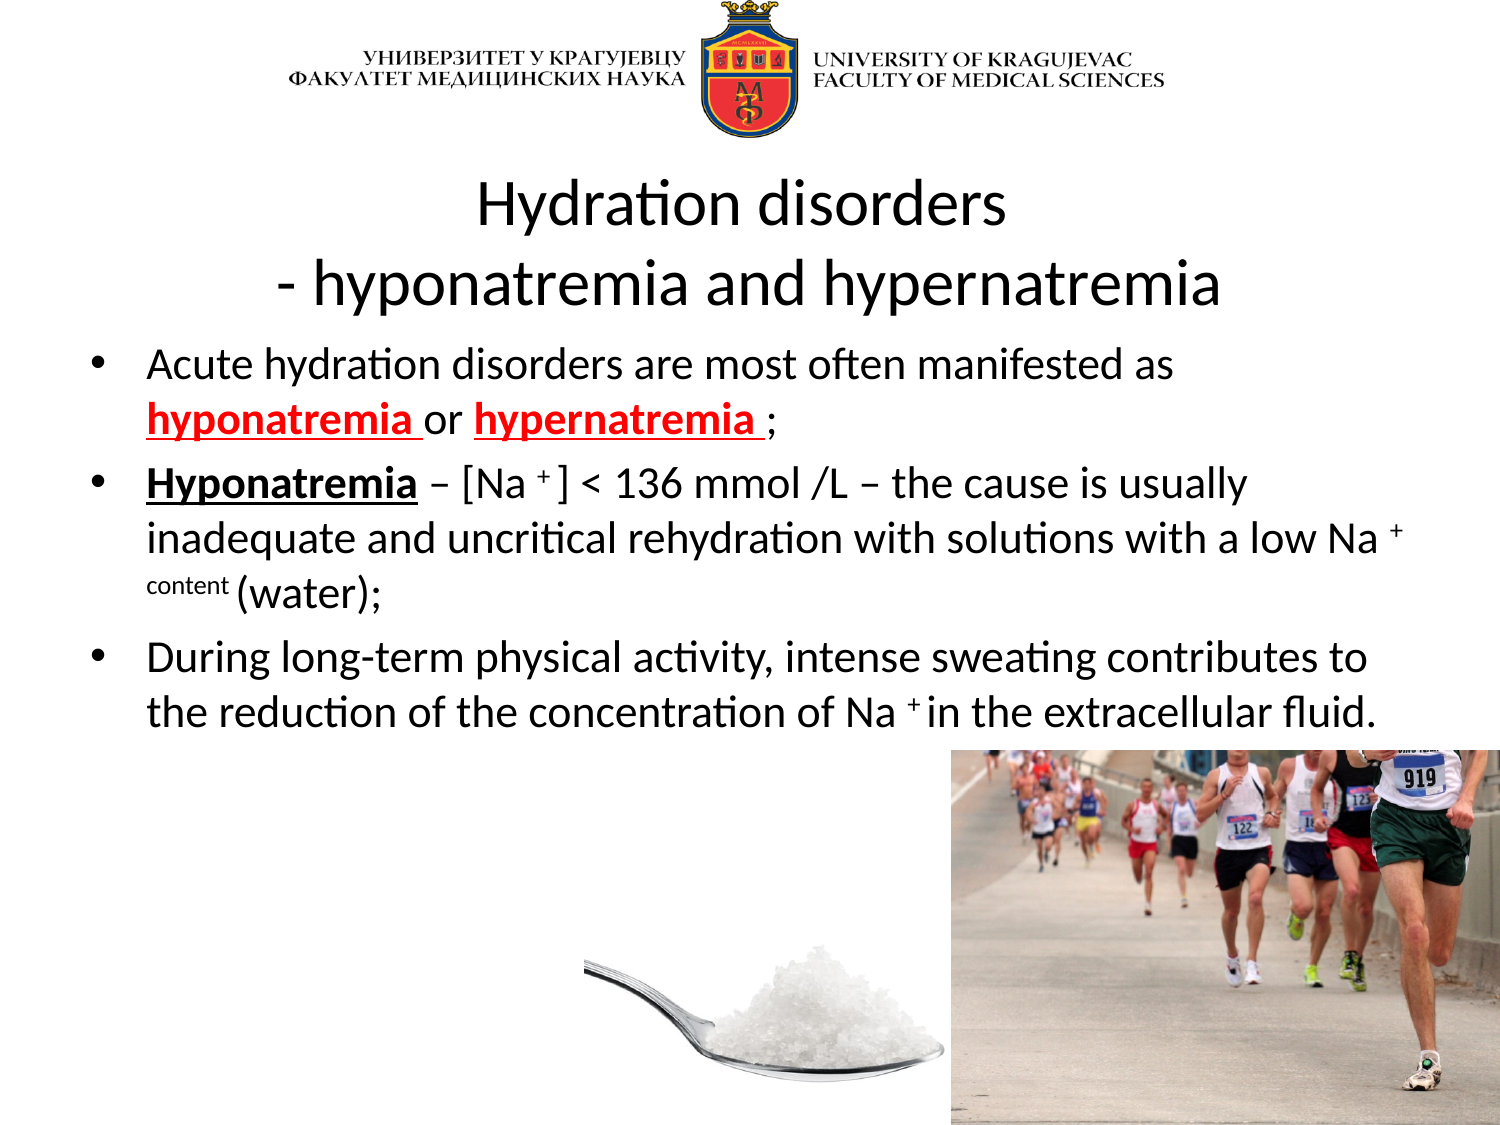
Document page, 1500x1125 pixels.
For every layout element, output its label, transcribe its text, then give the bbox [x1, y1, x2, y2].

picture [289, 0, 1164, 138]
list Acute hydration disorders are most often manifested as hyponatremia or hypernatremia ; Hyponatremia – [Na + ] < 136 mmol /L – the cause is usually inadequate and uncritical rehydration with solutions with a low Na + content (water); During long-term physical activity, intense sweating contributes to the reduction of the concentration of Na + in the extracellular fluid. [74, 326, 1426, 1107]
picture [951, 750, 1500, 1125]
title Hydration disorders - hyponatremia and hypernatremia [74, 162, 1426, 315]
picture [584, 881, 950, 1087]
